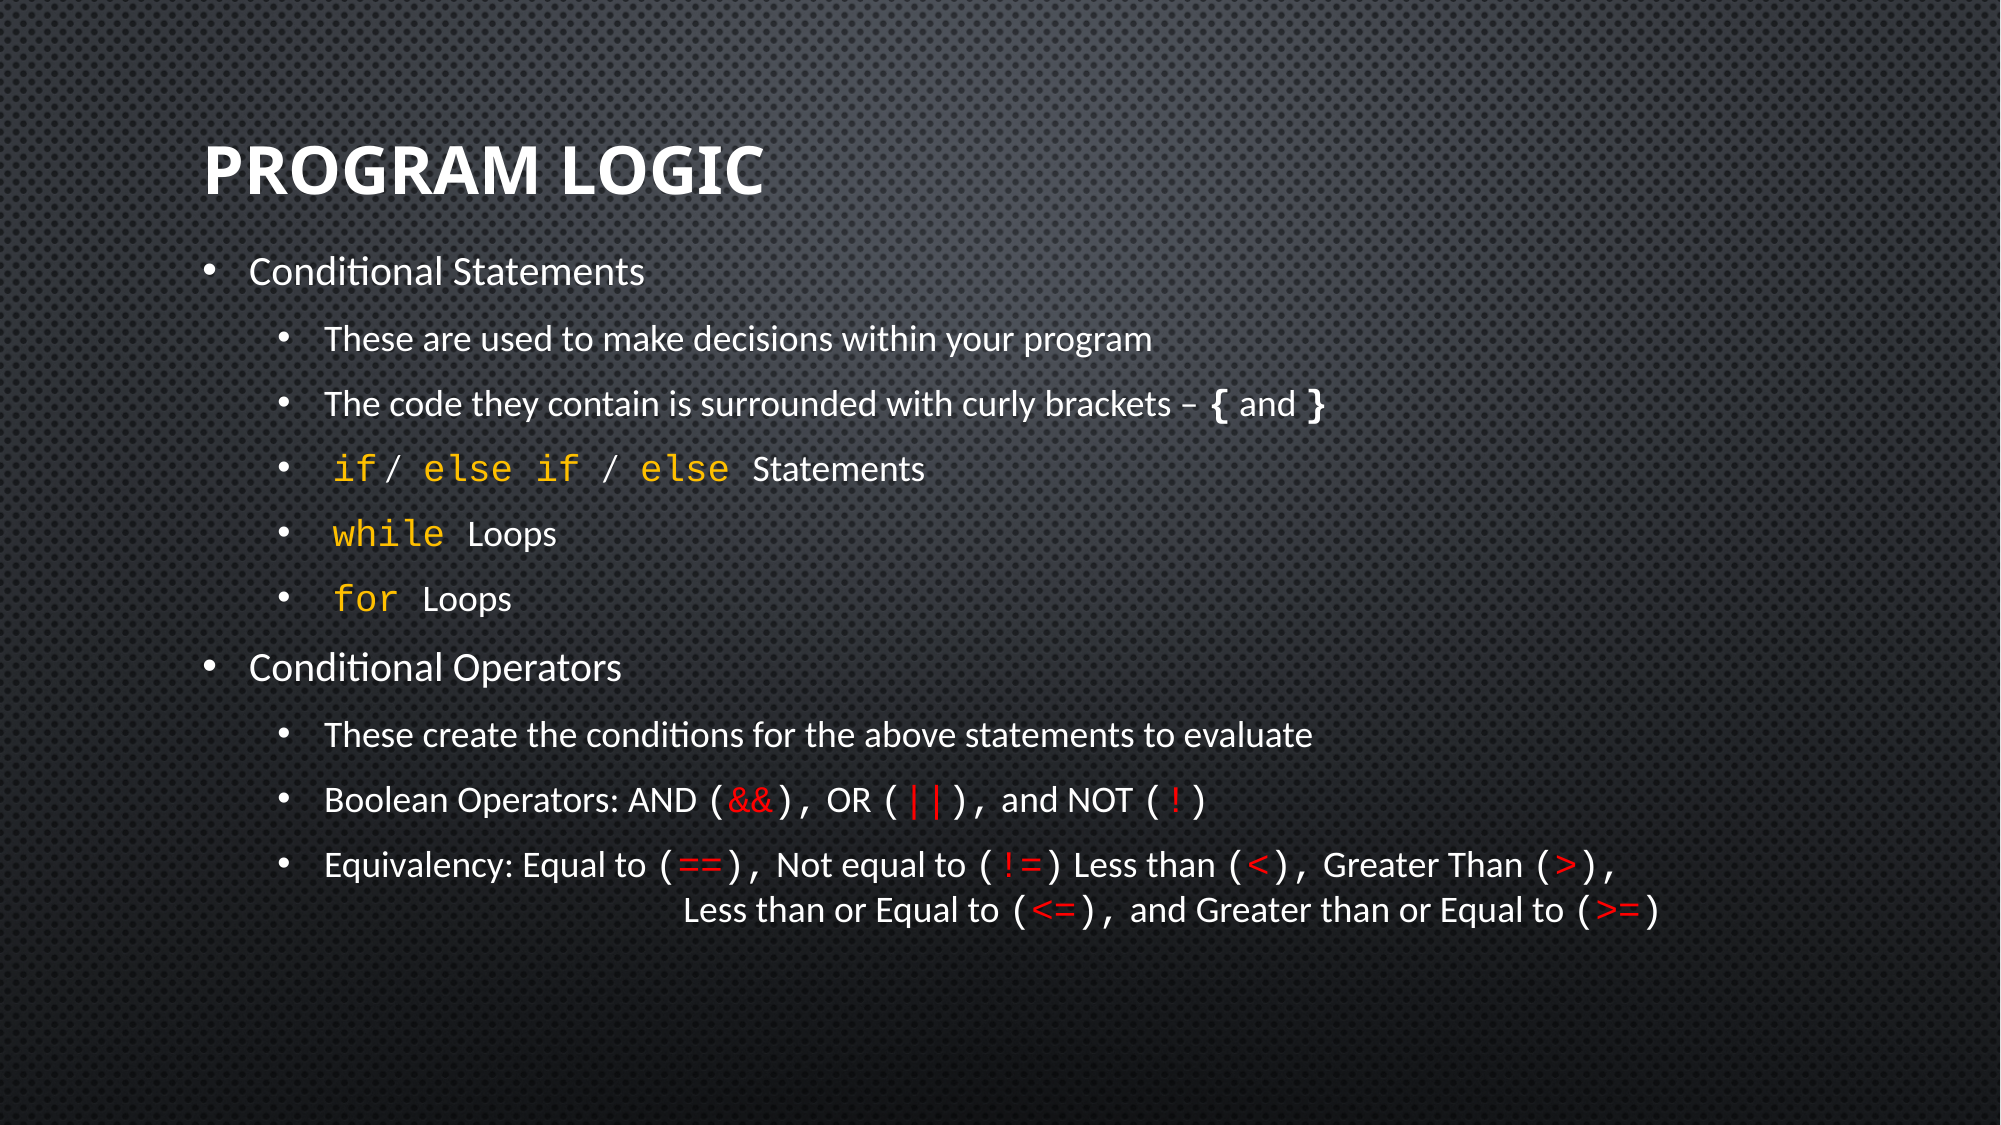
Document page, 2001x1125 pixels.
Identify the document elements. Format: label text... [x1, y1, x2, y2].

list Conditional Statements These are used to make decisions within your program The code they contain is surrounded with curly brackets – { and } if / else if / else Statements while Loops for Loops Conditional Operators These create the conditions for the above statements to evaluate Boolean Operators: AND (&&), OR (||), and NOT (!) Equivalency: Equal to (==), Not equal to (!=) Less than (<), Greater Than (>), Less than or Equal to (<=), and Greater than or Equal to (>=) [187, 236, 1813, 992]
title Program Logic [187, 99, 1813, 236]
